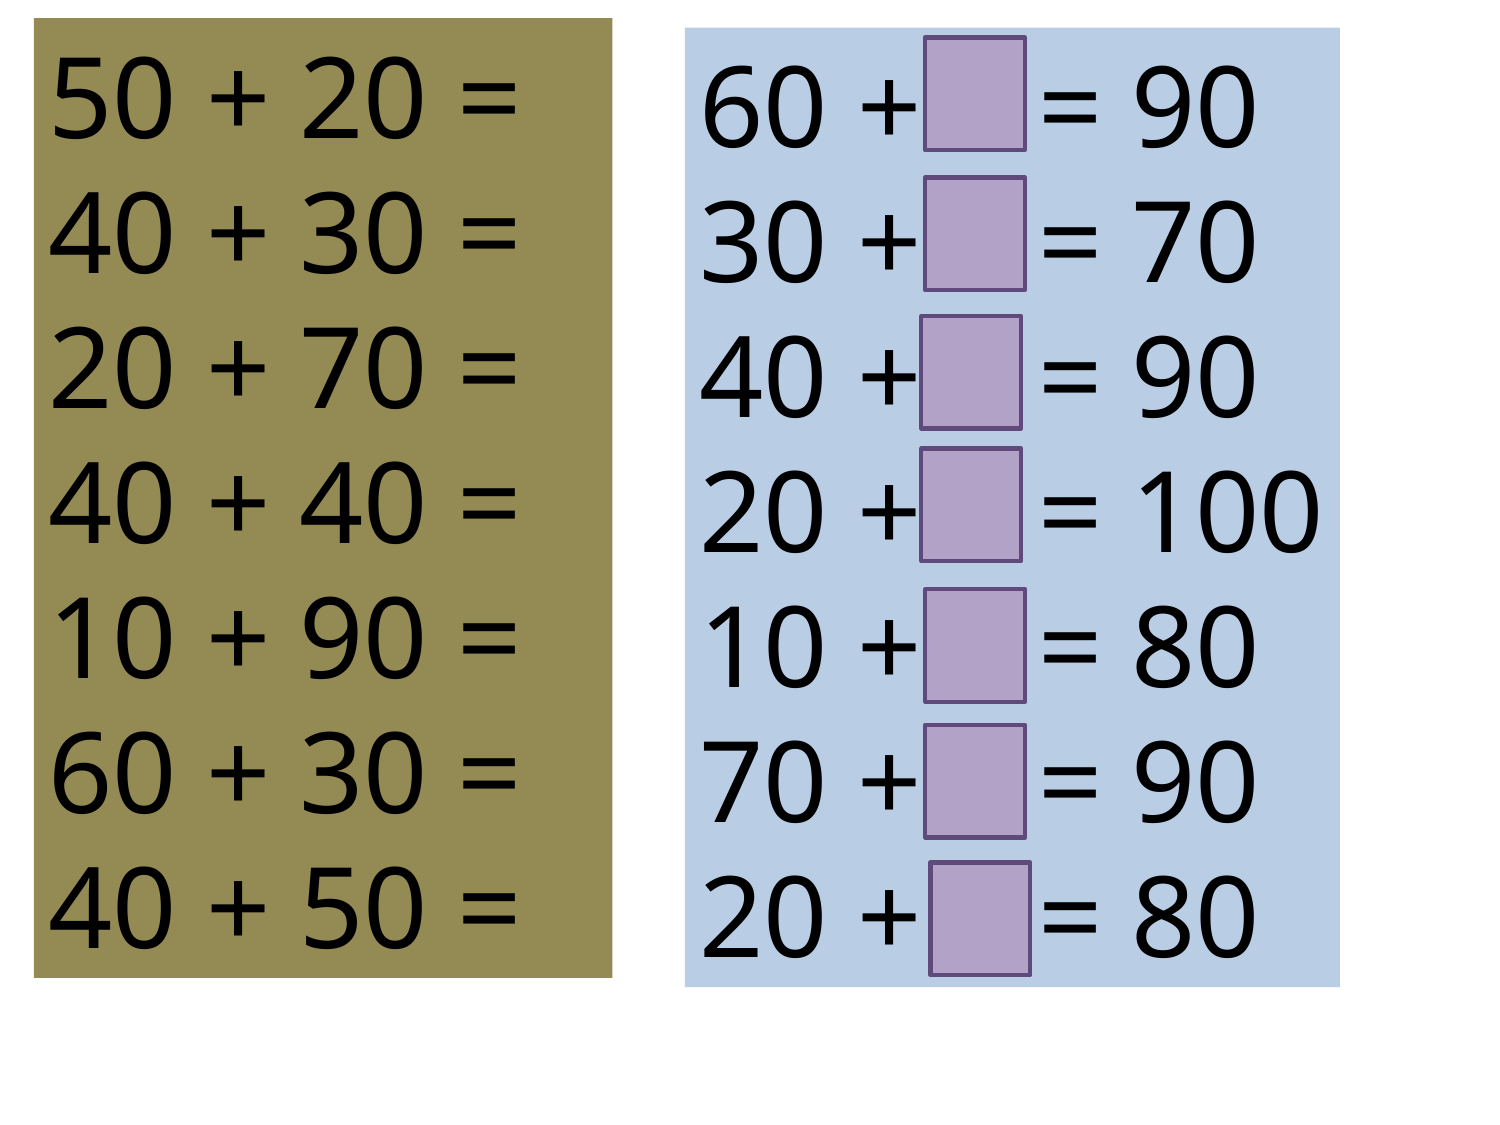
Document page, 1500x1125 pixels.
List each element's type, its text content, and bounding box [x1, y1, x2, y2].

text_box [919, 446, 1023, 563]
text_box 60 + = 90 30 + = 70 40 + = 90 20 + = 100 10 + = 80 70 + = 90 20 + = 80 [684, 27, 1340, 988]
text_box [923, 587, 1027, 704]
text_box [928, 860, 1032, 977]
text_box [919, 314, 1023, 431]
text_box [923, 35, 1027, 152]
text_box 50 + 20 = 40 + 30 = 20 + 70 = 40 + 40 = 10 + 90 = 60 + 30 = 40 + 50 = [33, 18, 613, 978]
text_box [923, 723, 1027, 840]
text_box [923, 175, 1027, 292]
